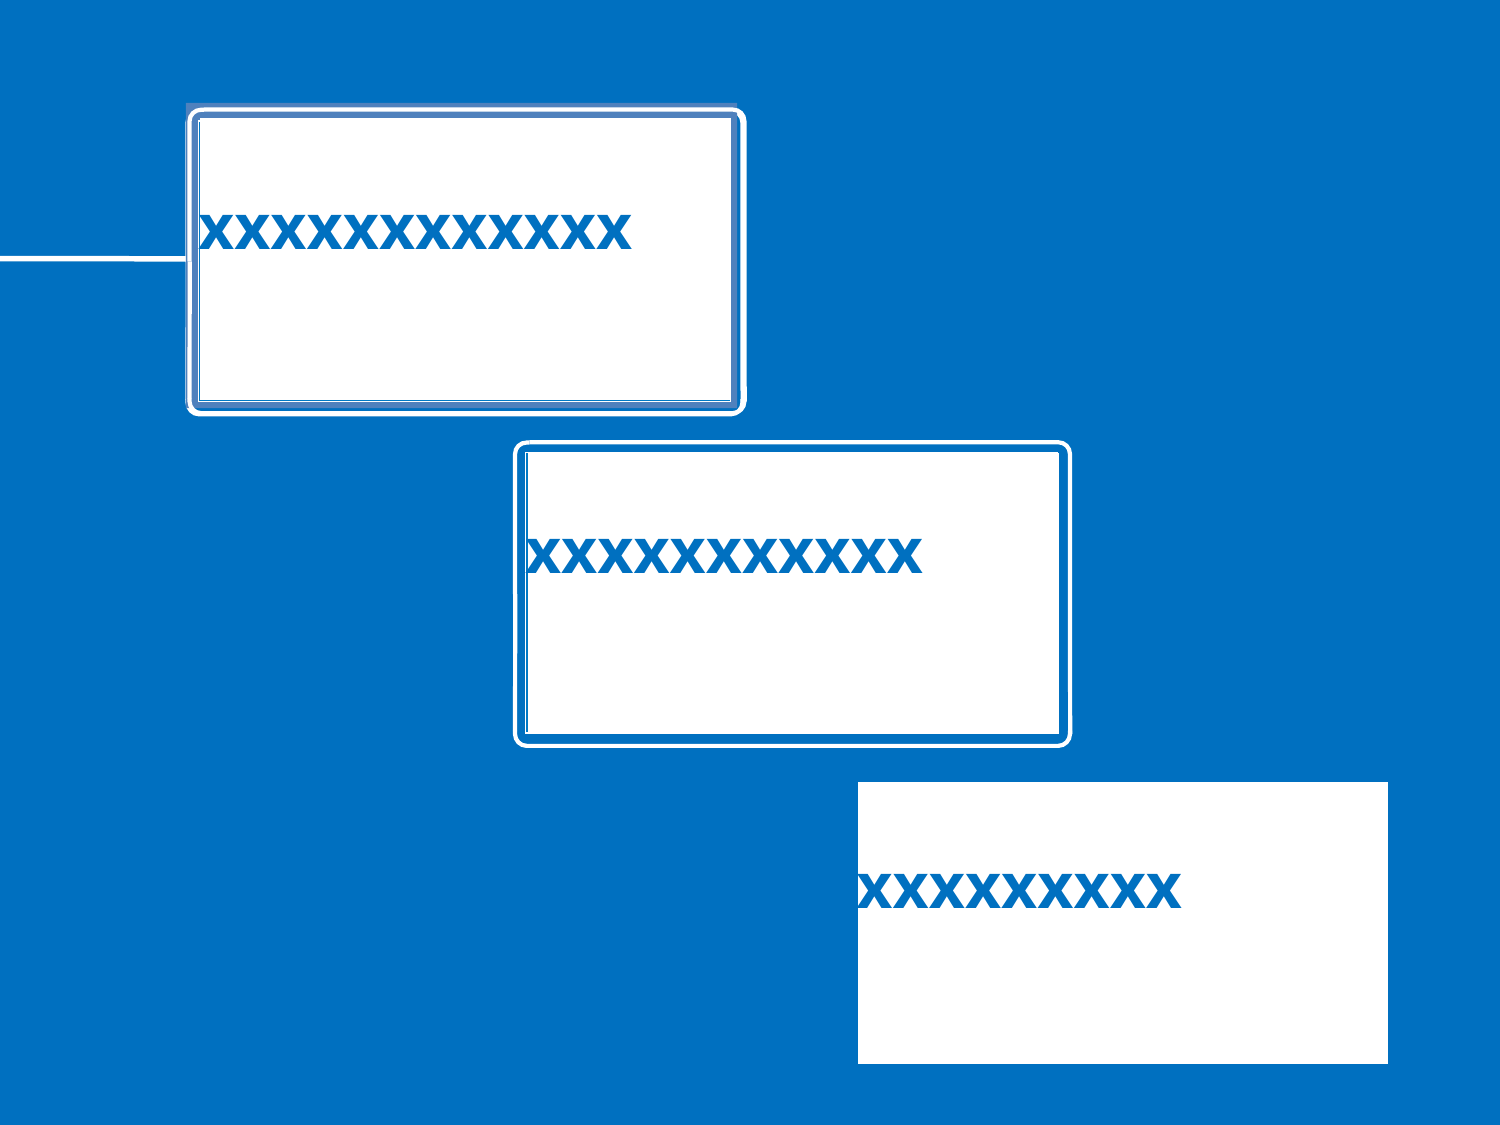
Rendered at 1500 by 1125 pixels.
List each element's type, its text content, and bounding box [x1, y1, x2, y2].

text_box xxxxxxxxx [841, 838, 1198, 929]
text_box [859, 783, 1387, 1063]
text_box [187, 110, 743, 415]
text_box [514, 441, 1071, 747]
text_box [185, 102, 738, 111]
